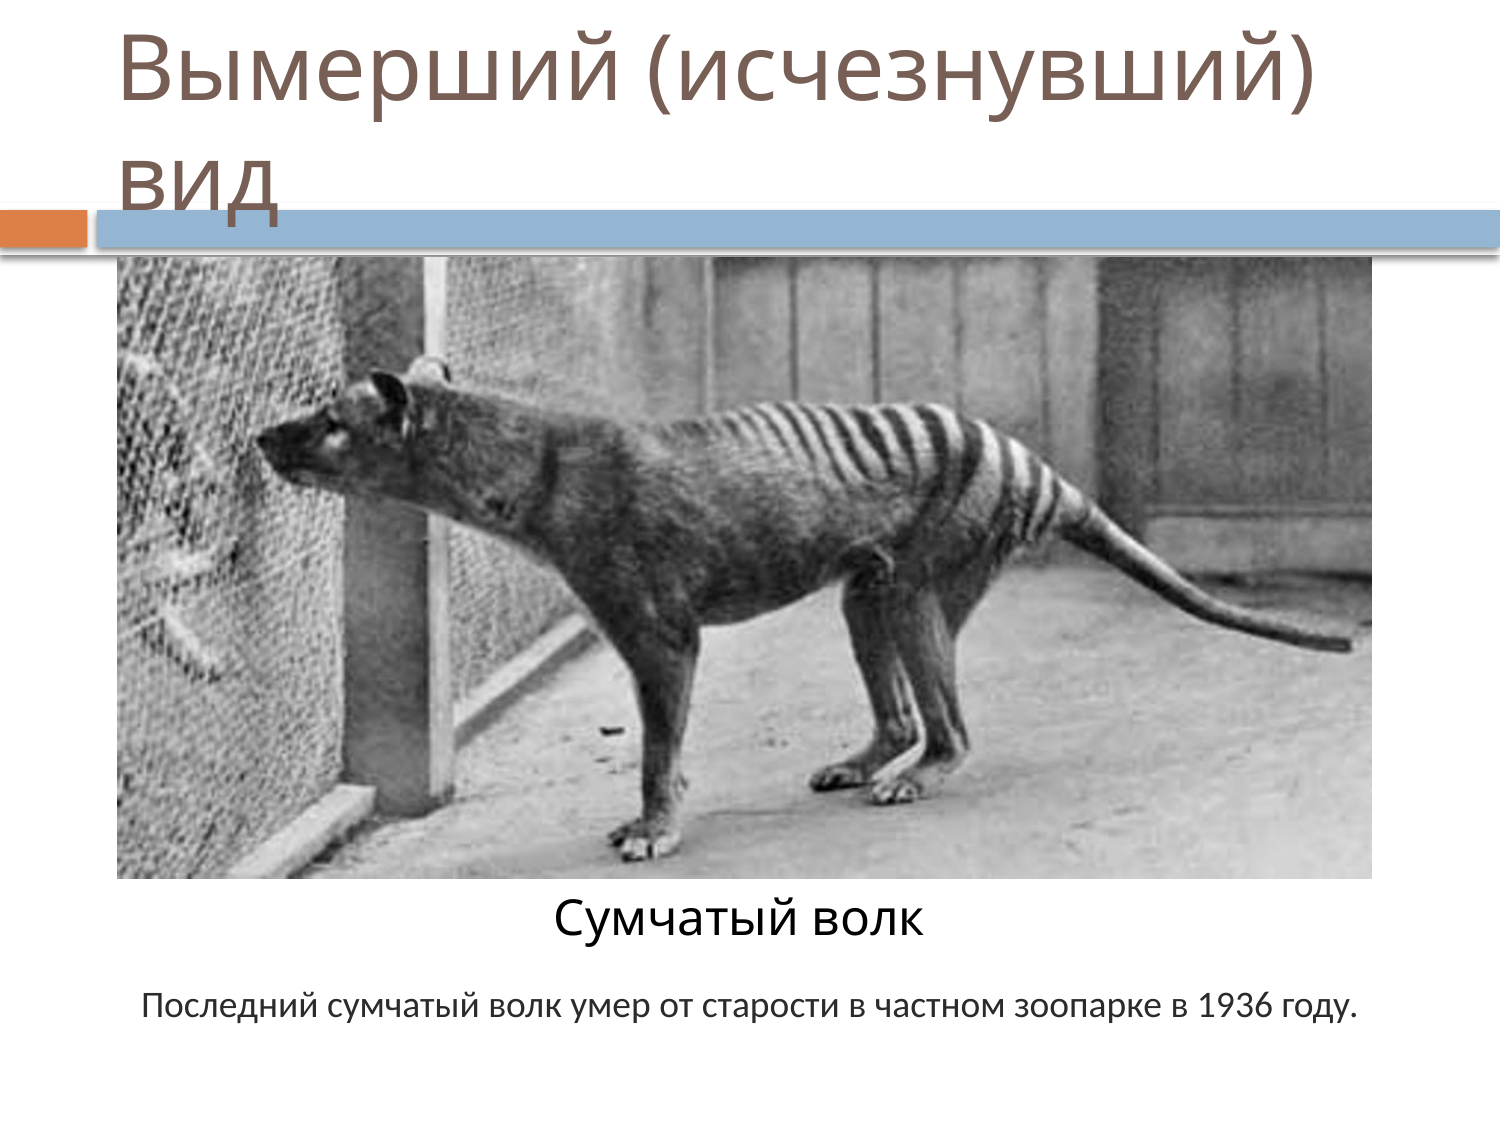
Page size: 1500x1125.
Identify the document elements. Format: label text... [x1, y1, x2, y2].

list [116, 257, 1372, 880]
title Вымерший (исчезнувший) вид [100, 37, 1438, 200]
text_box Сумчатый волк [538, 890, 966, 972]
text_box Последний сумчатый волк умер от старости в частном зоопарке в 1936 году. [81, 972, 1418, 1033]
